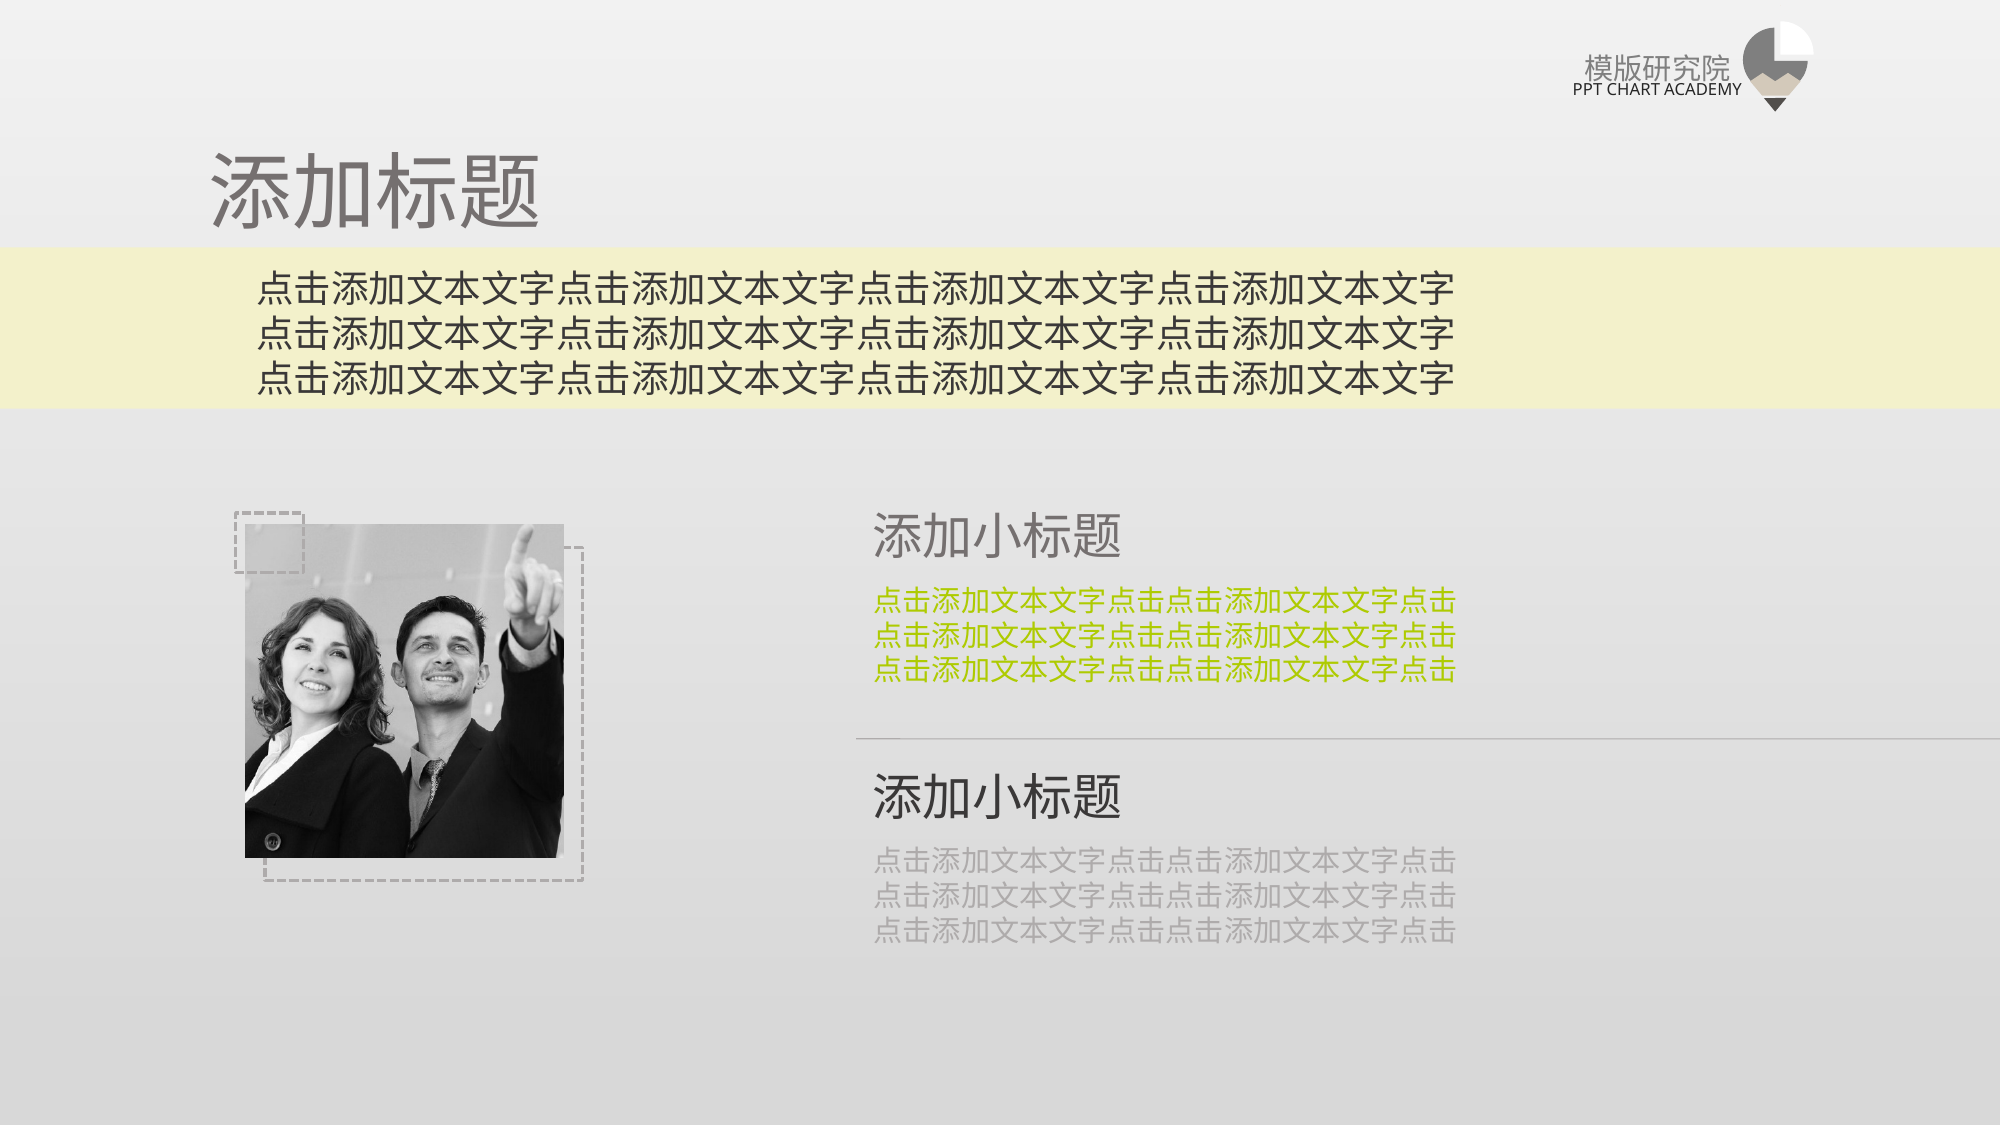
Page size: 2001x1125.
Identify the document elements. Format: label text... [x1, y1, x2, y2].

text_box 添加小标题 [857, 757, 1138, 833]
picture [244, 524, 564, 858]
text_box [1742, 4, 1814, 112]
text_box [235, 512, 304, 573]
text_box 点击添加文本文字点击点击添加文本文字点击 点击添加文本文字点击点击添加文本文字点击 点击添加文本文字点击点击添加文本文字点击 [858, 574, 1474, 695]
text_box [0, 247, 2000, 409]
text_box 添加小标题 [857, 497, 1138, 573]
text_box 点击添加文本文字点击添加文本文字点击添加文本文字点击添加文本文字 点击添加文本文字点击添加文本文字点击添加文本文字点击添加文本文字 点击添加文本文字点击添加文本文字点击添加文本文字点击添加文本文字 [241, 257, 1472, 407]
text_box [265, 547, 583, 881]
text_box 添加标题 [194, 131, 557, 246]
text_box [1568, 42, 1737, 100]
text_box 点击添加文本文字点击点击添加文本文字点击 点击添加文本文字点击点击添加文本文字点击 点击添加文本文字点击点击添加文本文字点击 [858, 834, 1474, 955]
